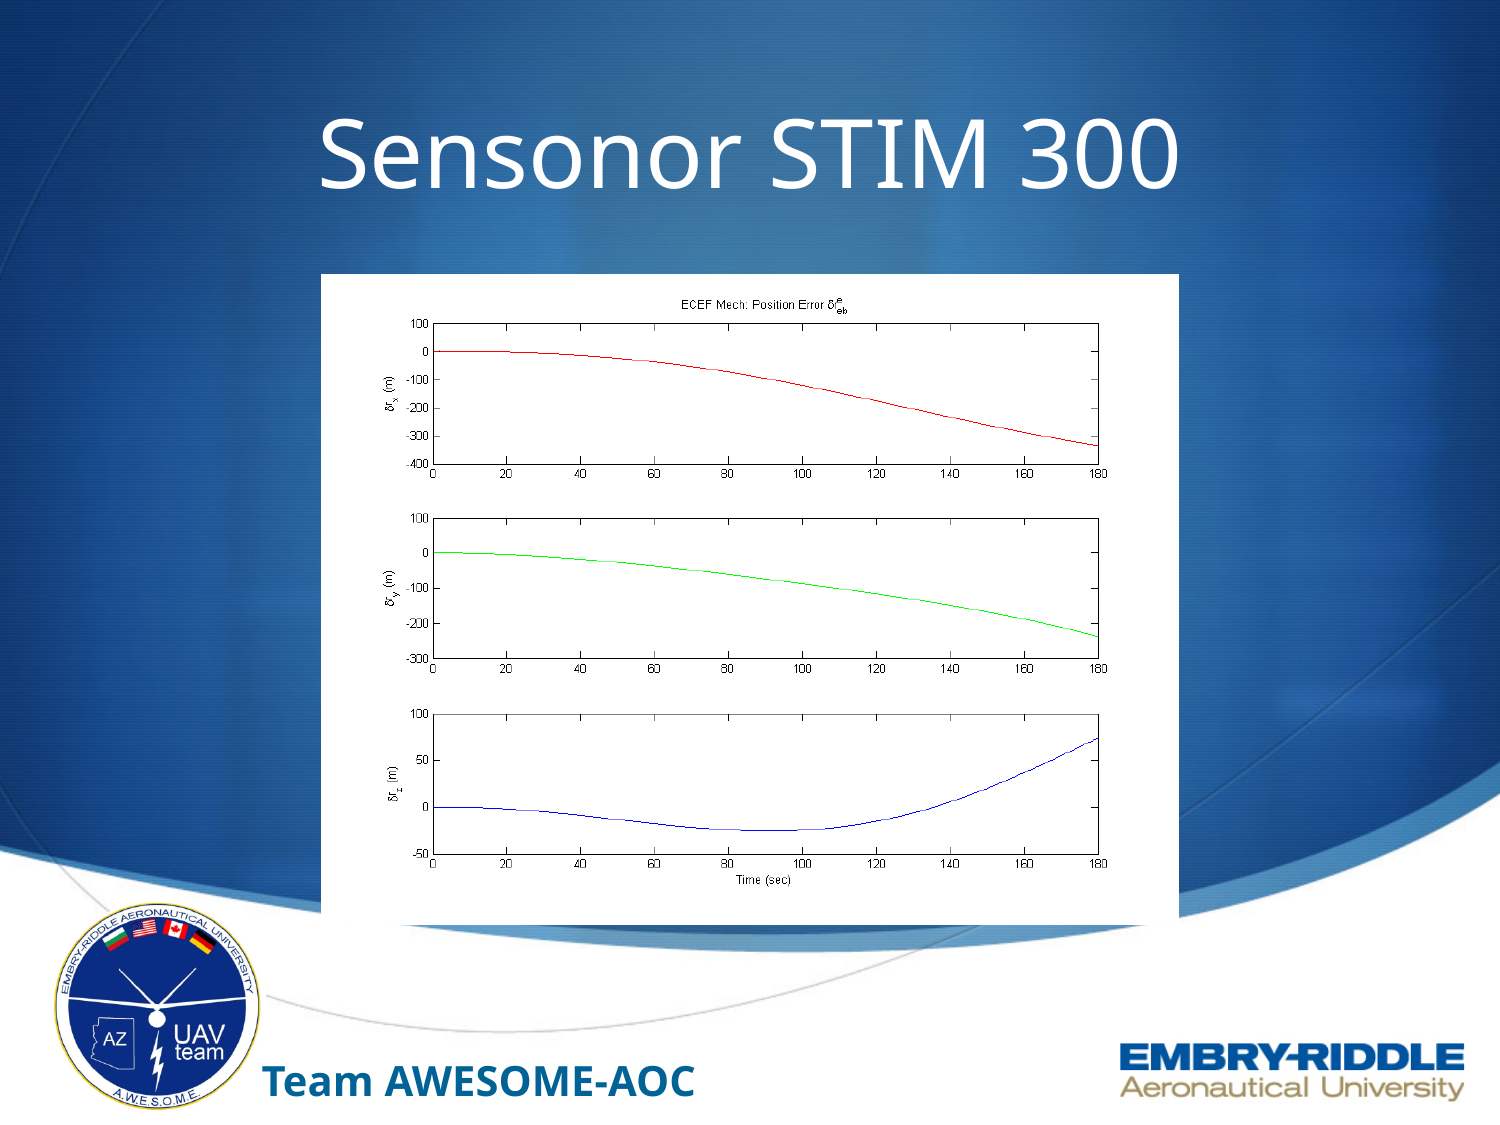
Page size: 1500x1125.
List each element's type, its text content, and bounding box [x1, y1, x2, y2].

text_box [49, 899, 721, 1113]
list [320, 274, 1179, 926]
title Sensonor STIM 300 [75, 56, 1425, 245]
picture [0, 0, 1500, 1125]
